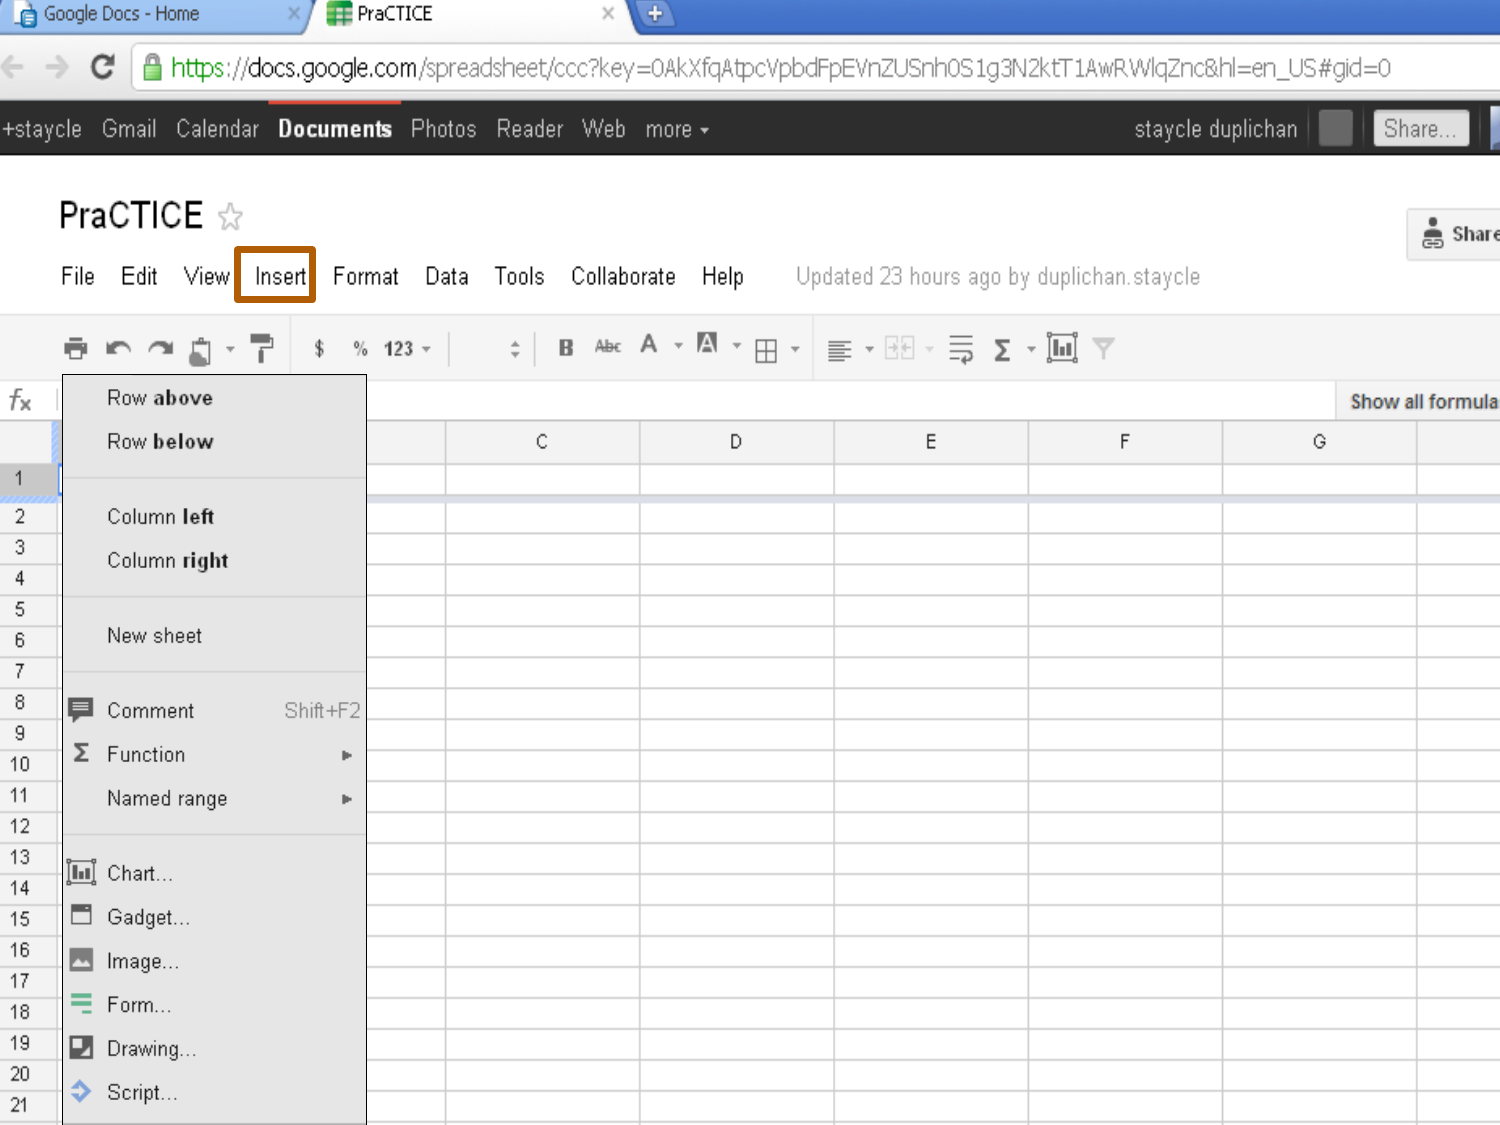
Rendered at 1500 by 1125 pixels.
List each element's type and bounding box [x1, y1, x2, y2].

picture [62, 374, 366, 1125]
list [0, 0, 1500, 1125]
